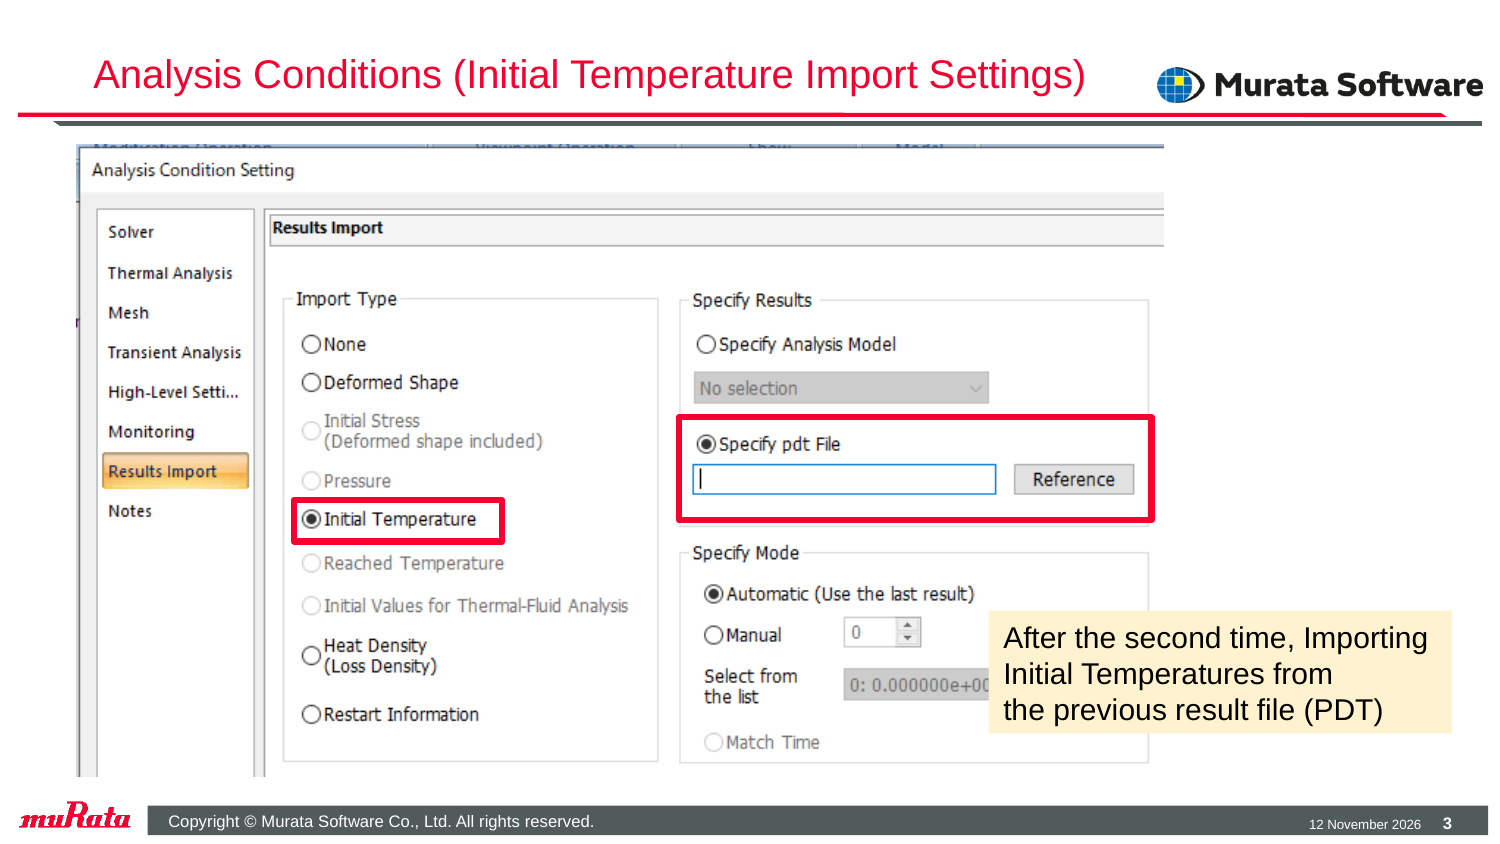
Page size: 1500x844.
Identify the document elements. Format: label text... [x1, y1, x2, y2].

title Analysis Conditions (Initial Temperature Import Settings) [93, 33, 1211, 121]
picture [76, 143, 1164, 777]
text_box After the second time, Importing Initial Temperatures from the previous result file (PDT) [1168, 610, 1452, 734]
picture [5, 787, 144, 842]
picture [1211, 67, 1483, 103]
